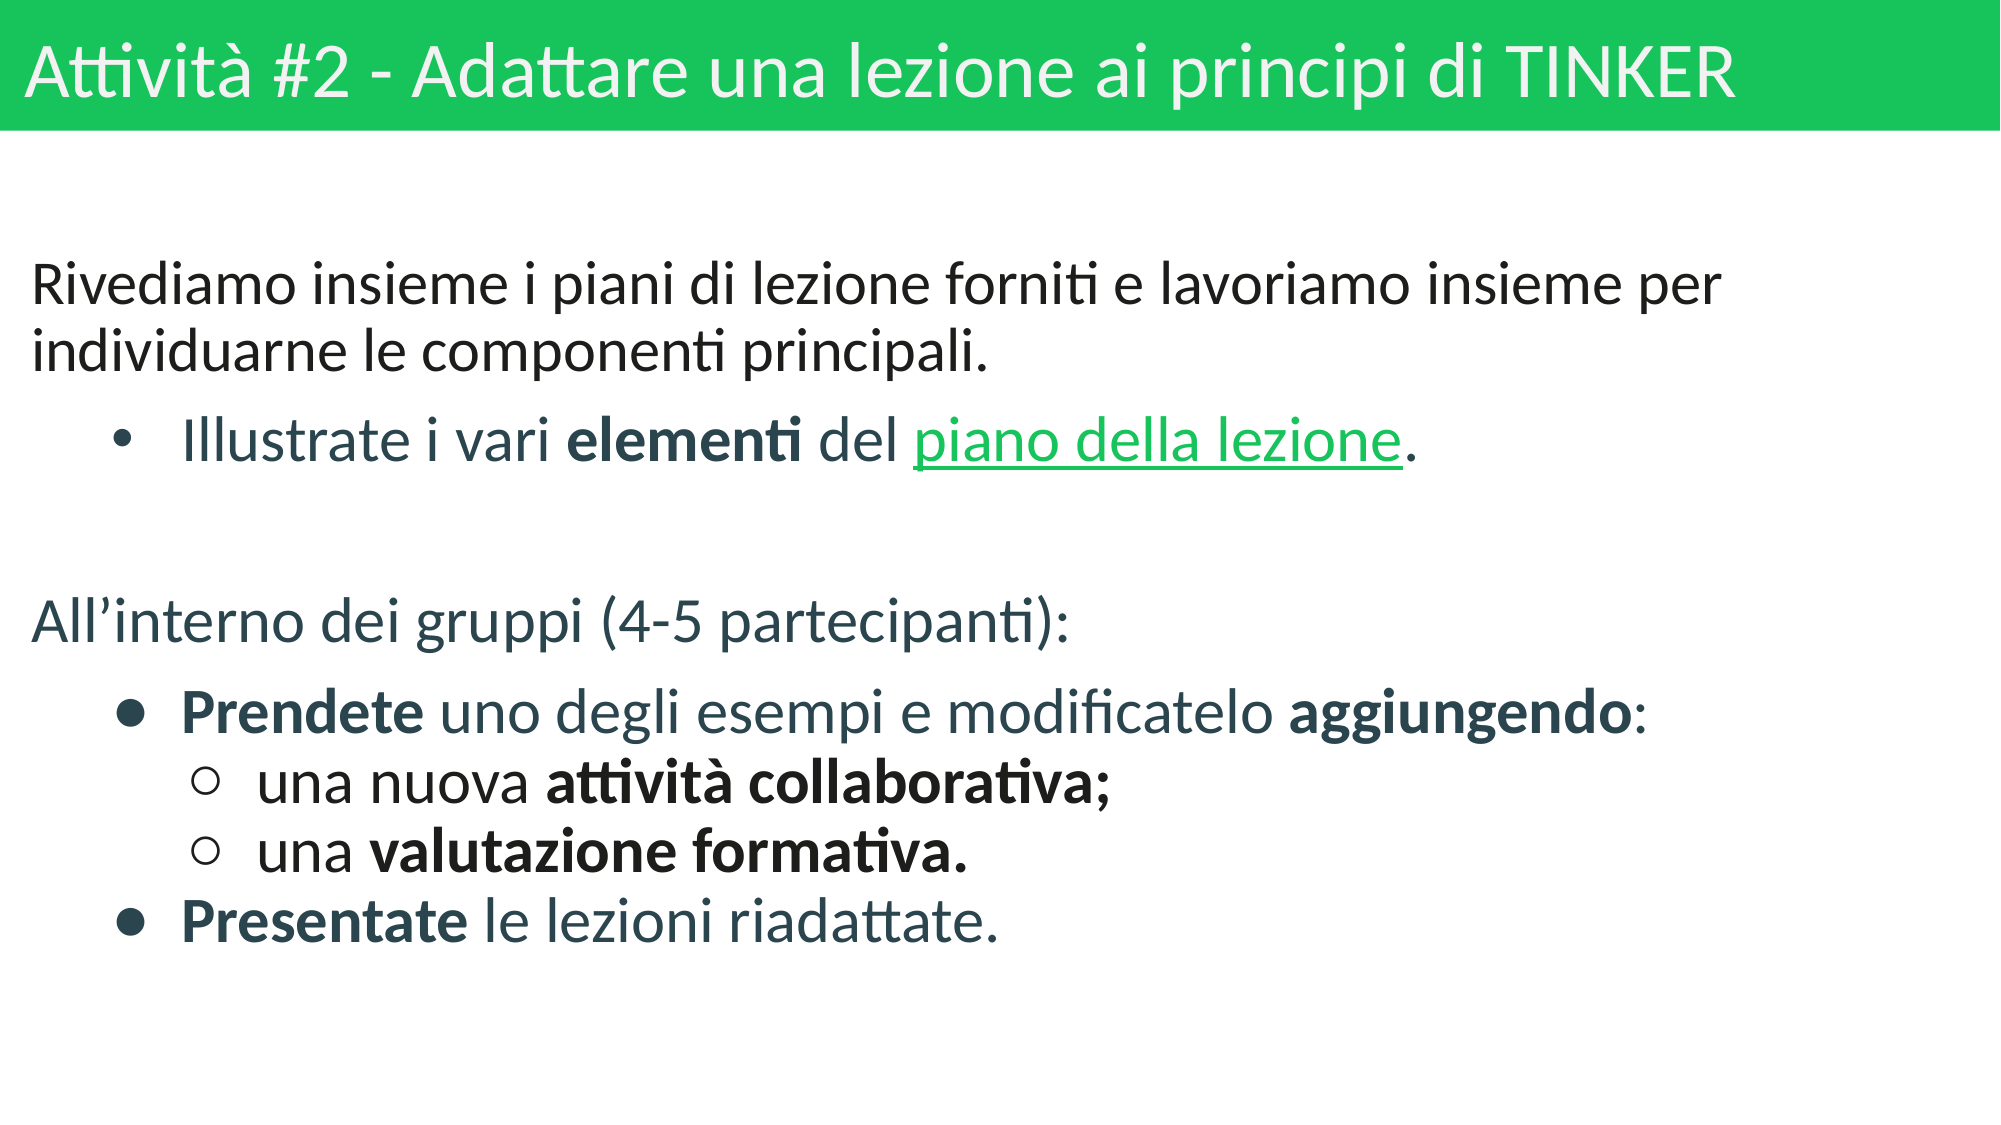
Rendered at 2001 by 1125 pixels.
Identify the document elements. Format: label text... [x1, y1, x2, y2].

title Attività #2 - Adattare una lezione ai principi di TINKER [16, 13, 1976, 131]
list Rivediamo insieme i piani di lezione forniti e lavoriamo insieme per individuarne le componenti principali. Illustrate i vari elementi del piano della lezione. All’interno dei gruppi (4-5 partecipanti): Prendete uno degli esempi e modificatelo aggiungendo: una nuova attività collaborativa; una valutazione formativa. Presentate le lezioni riadattate. [16, 144, 1976, 1108]
